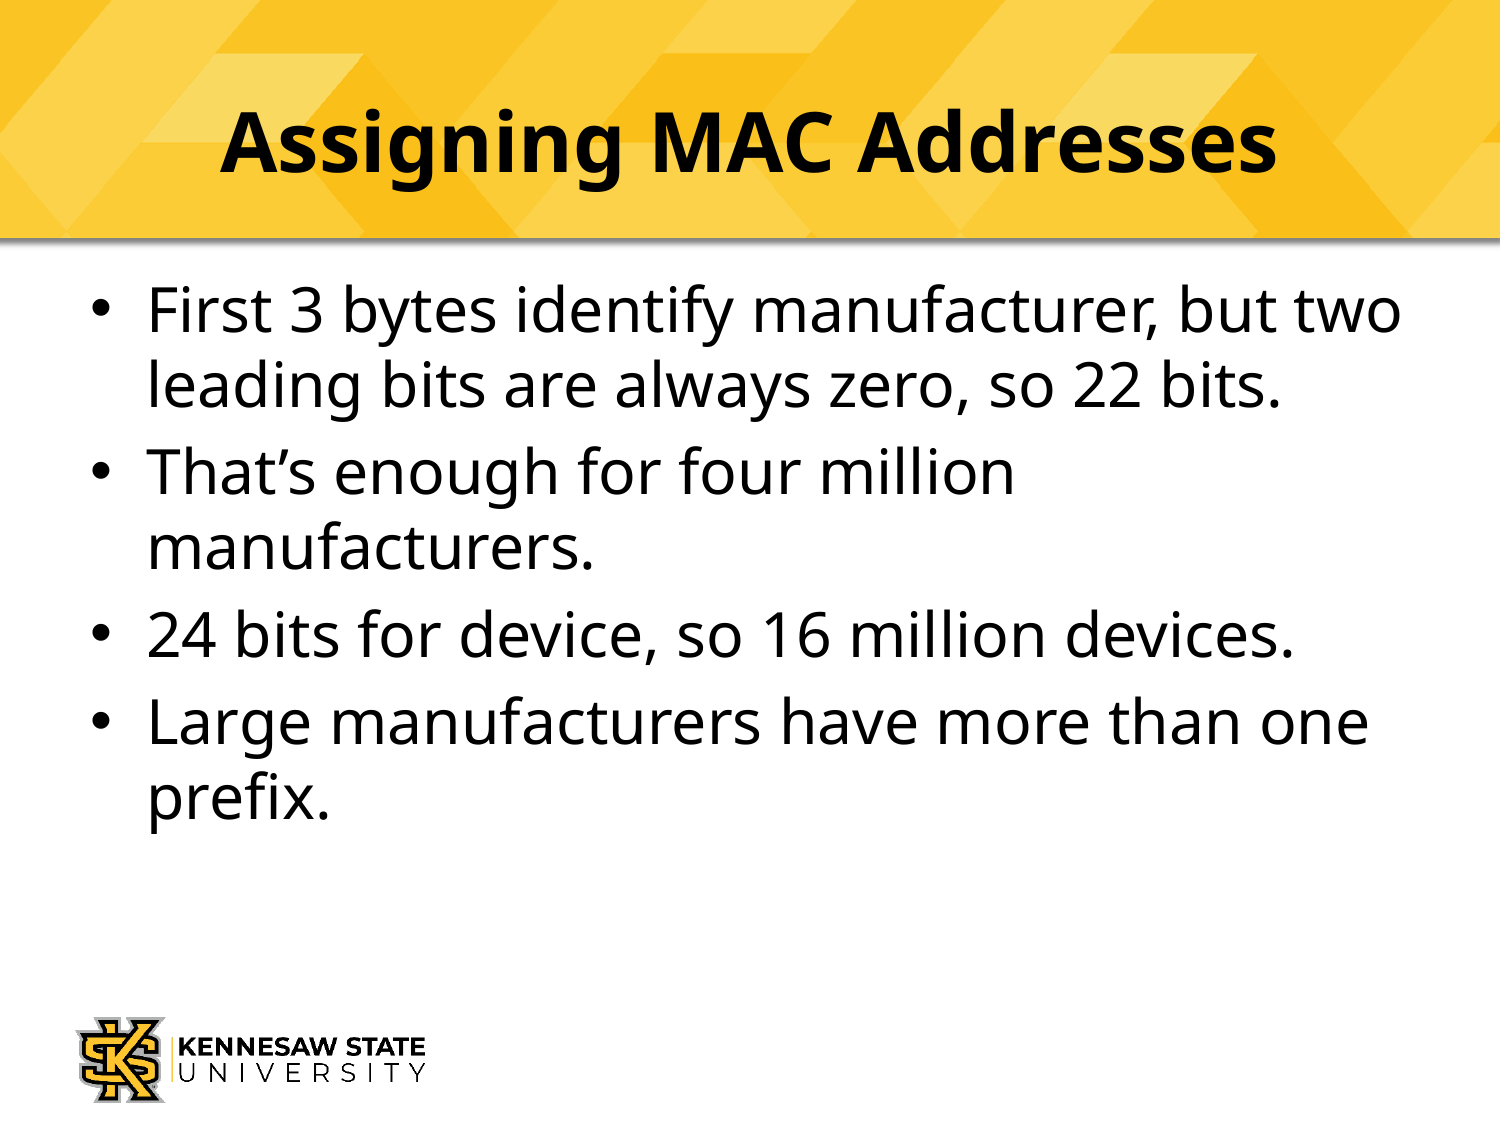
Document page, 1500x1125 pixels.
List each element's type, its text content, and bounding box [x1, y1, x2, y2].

picture [75, 1017, 425, 1103]
list First 3 bytes identify manufacturer, but two leading bits are always zero, so 22 bits. That’s enough for four million manufacturers. 24 bits for device, so 16 million devices. Large manufacturers have more than one prefix. [75, 262, 1425, 1005]
picture [0, 0, 1500, 251]
title Assigning MAC Addresses [75, 45, 1425, 233]
